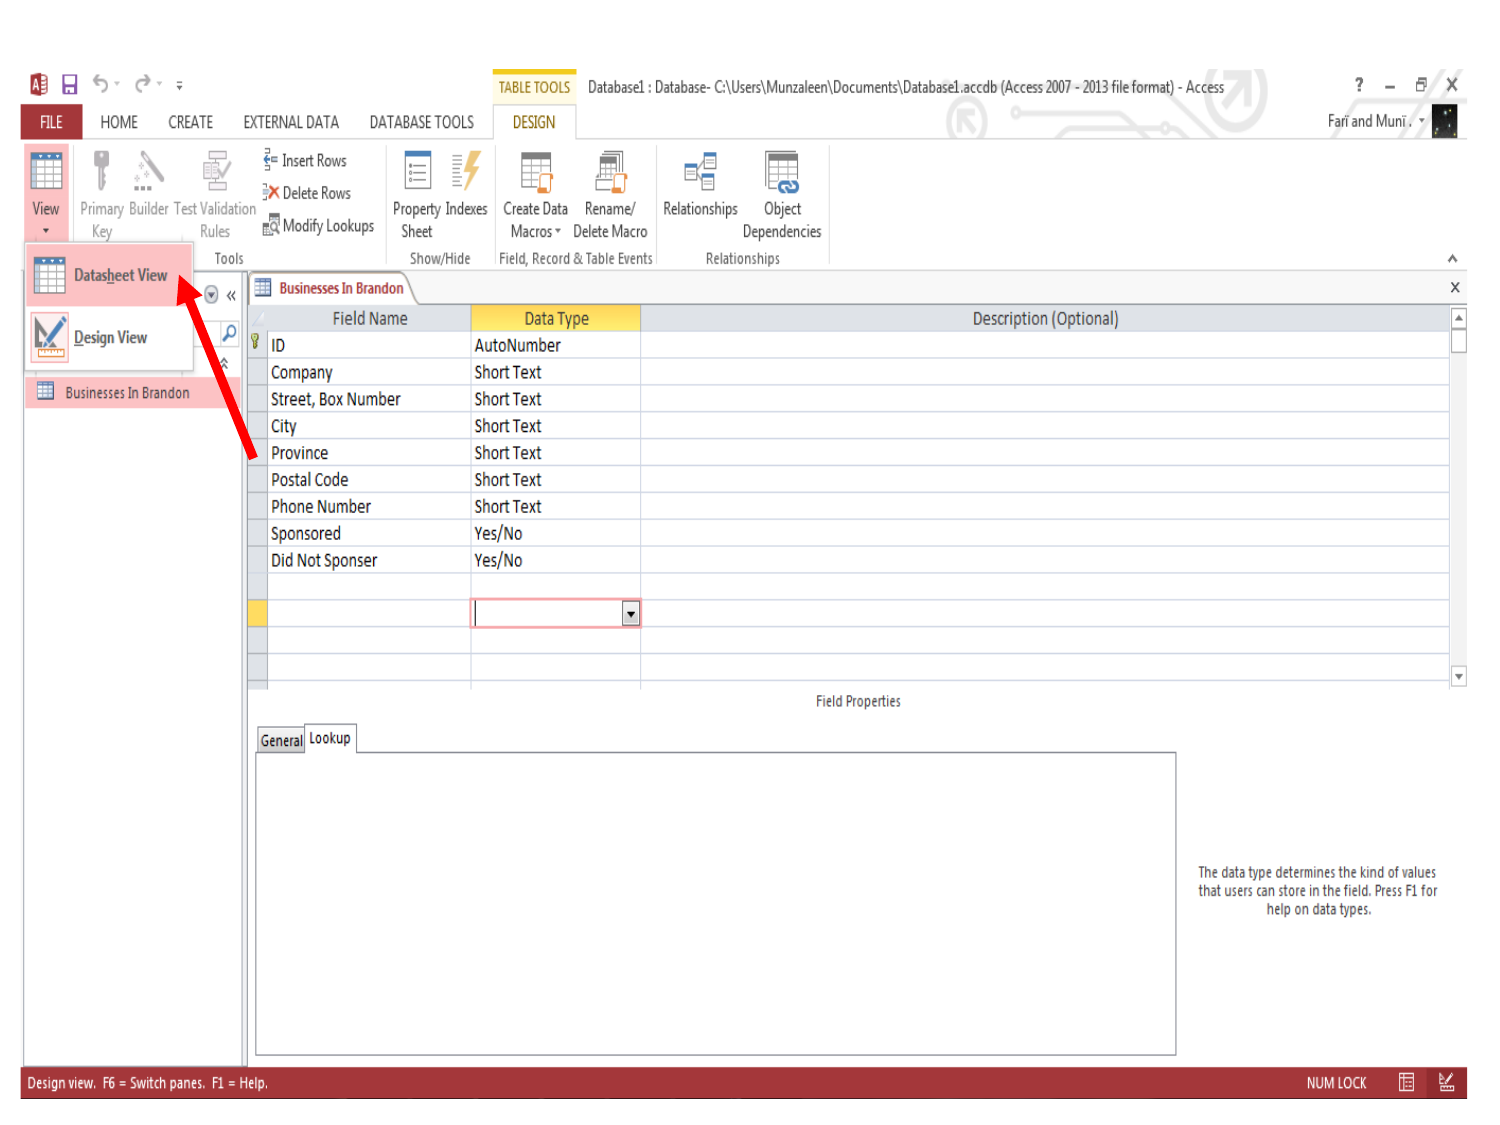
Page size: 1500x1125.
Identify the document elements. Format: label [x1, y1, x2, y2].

text_box [178, 274, 254, 459]
picture [20, 69, 1468, 1099]
